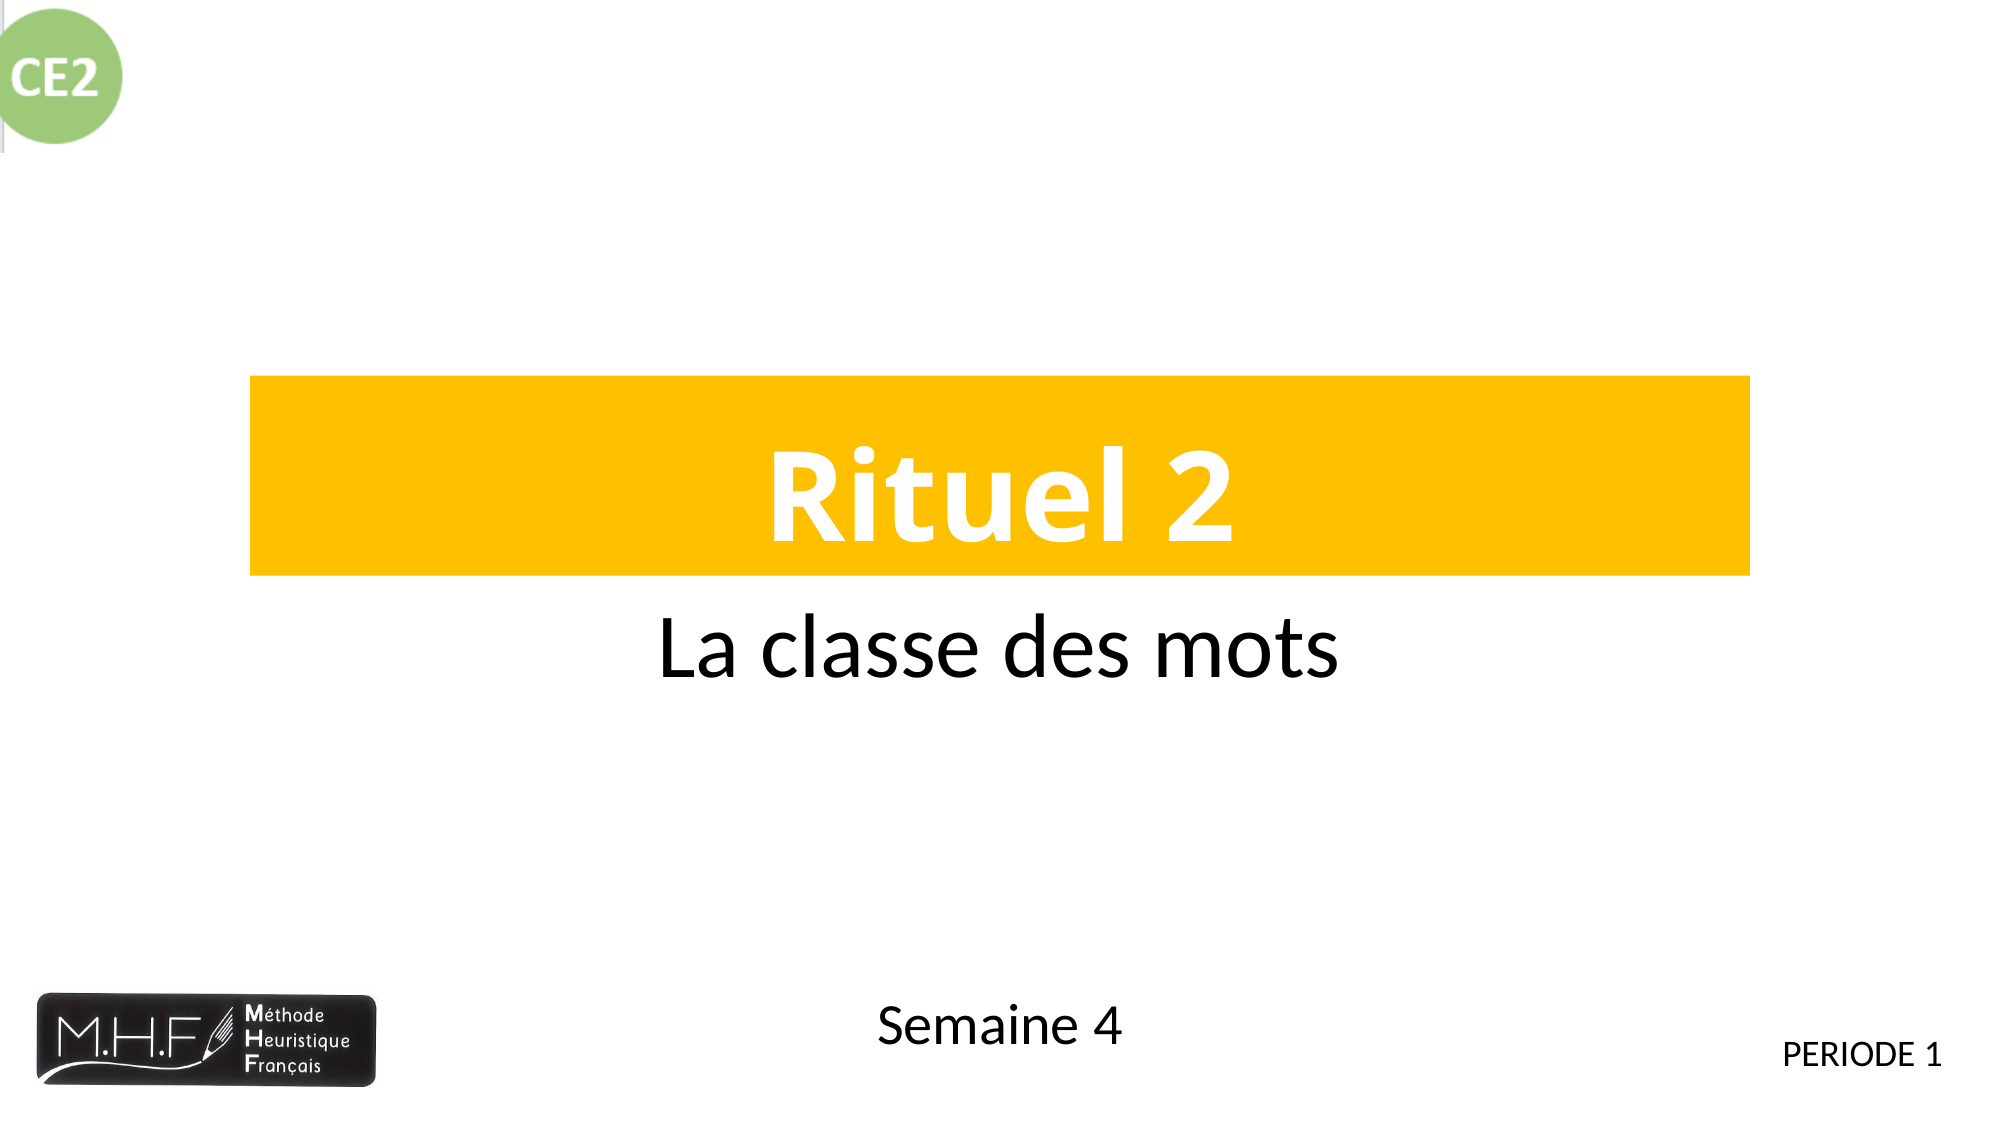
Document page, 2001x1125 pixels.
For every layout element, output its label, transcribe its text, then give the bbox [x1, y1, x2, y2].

title Rituel 2 [249, 375, 1750, 576]
subtitle La classe des mots [249, 590, 1750, 863]
picture [0, 0, 131, 153]
picture [33, 990, 379, 1089]
text_box PERIODE 1 [1750, 1021, 1967, 1082]
text_box Semaine 4 [249, 987, 1750, 1118]
